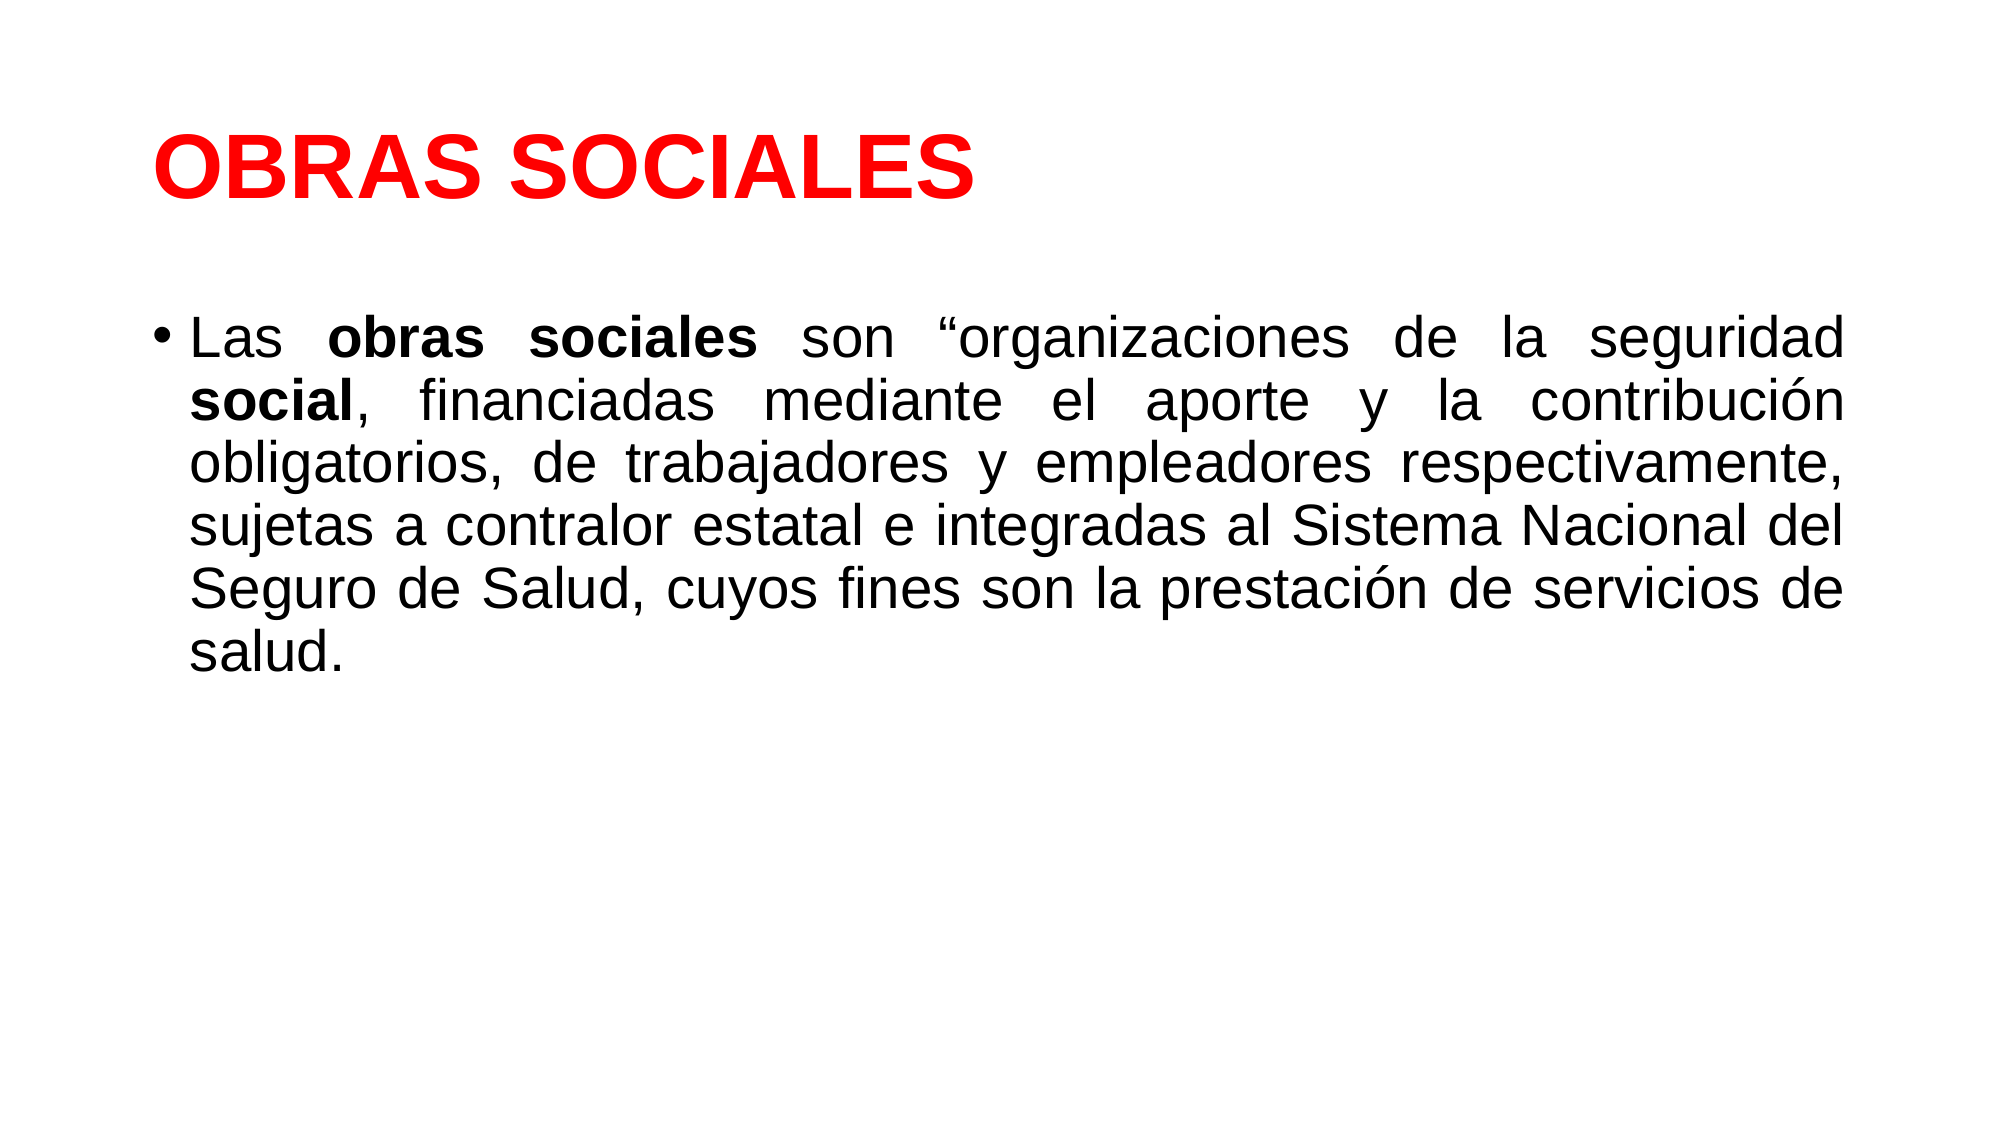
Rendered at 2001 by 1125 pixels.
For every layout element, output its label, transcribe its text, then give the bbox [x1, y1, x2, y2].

list Las obras sociales son “organizaciones de la seguridad social, financiadas mediante el aporte y la contribución obligatorios, de trabajadores y empleadores respectivamente, sujetas a contralor estatal e integradas al Sistema Nacional del Seguro de Salud, cuyos fines son la prestación de servicios de salud. [137, 299, 1863, 1014]
title OBRAS SOCIALES [137, 59, 1863, 278]
